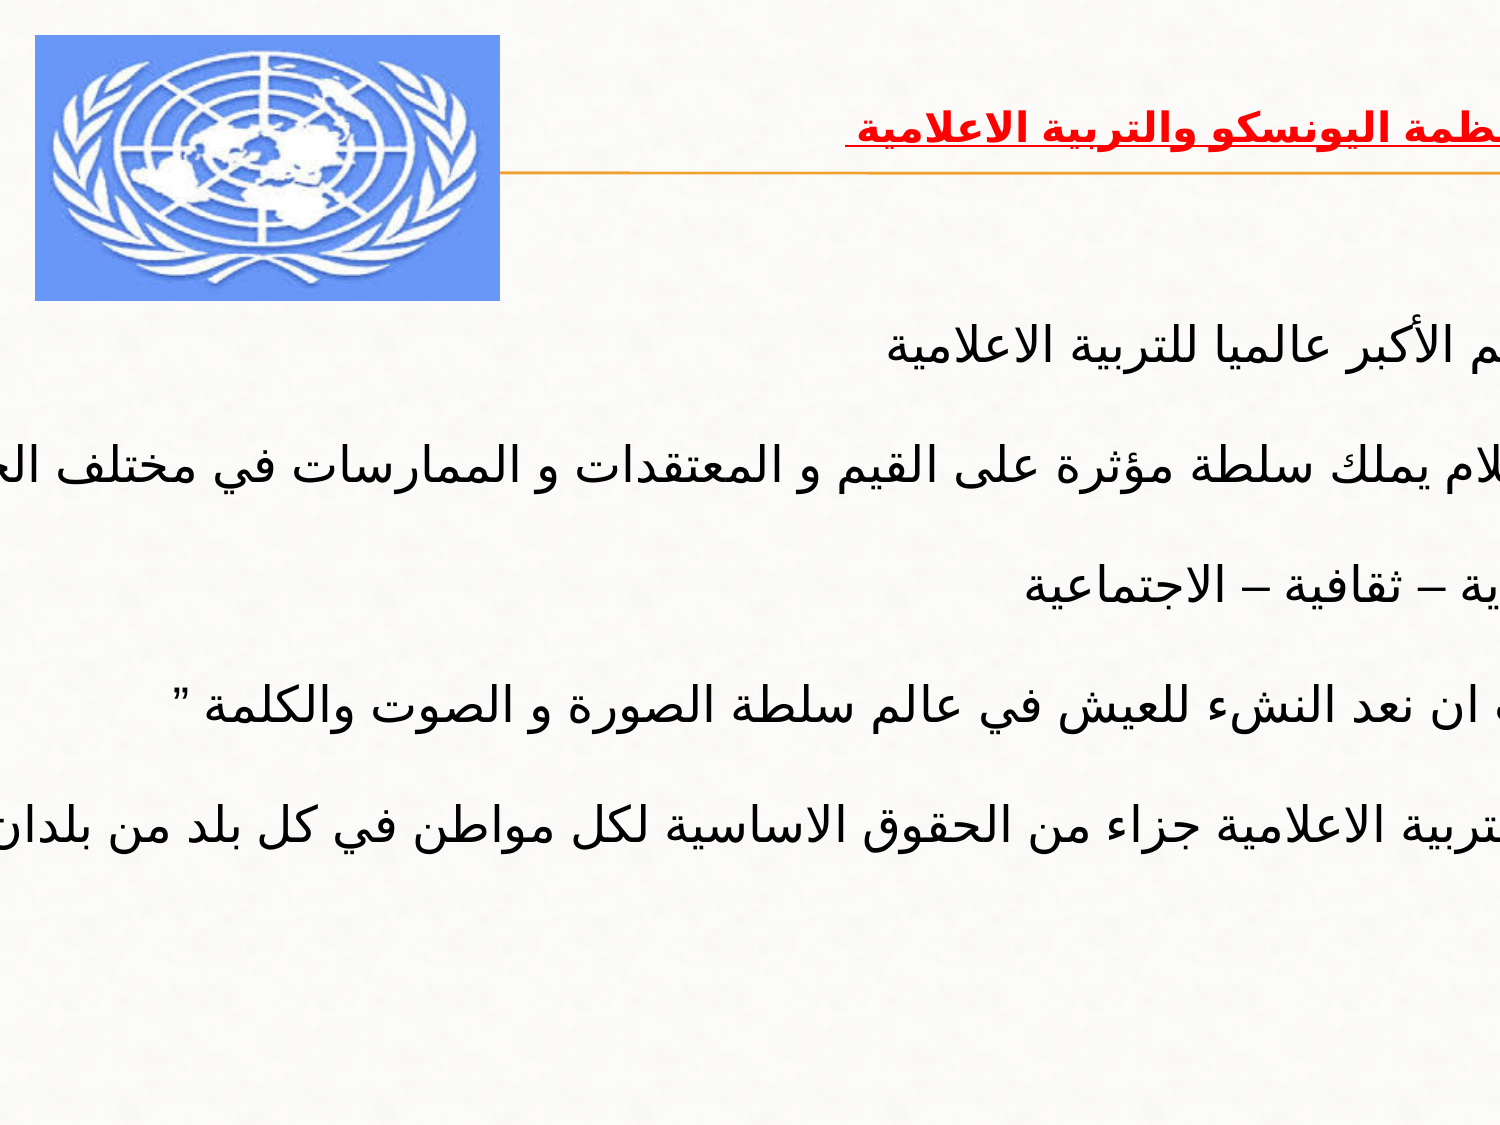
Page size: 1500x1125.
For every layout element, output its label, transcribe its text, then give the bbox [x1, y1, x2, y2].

text_box منظمة اليونسكو والتربية الاعلامية [830, 93, 1500, 159]
picture [34, 34, 500, 301]
text_box الداعم الأكبر عالميا للتربية الاعلامية الإعلام يملك سلطة مؤثرة على القيم و المعتقدات و الممارسات في مختلف الجوانب الاقتصادية – ثقافية – الاجتماعية ” يجب ان نعد النشء للعيش في عالم سلطة الصورة و الصوت والكلمة ” تعد التربية الاعلامية جزاء من الحقوق الاساسية لكل مواطن في كل بلد من بلدان العالم [0, 304, 1500, 980]
